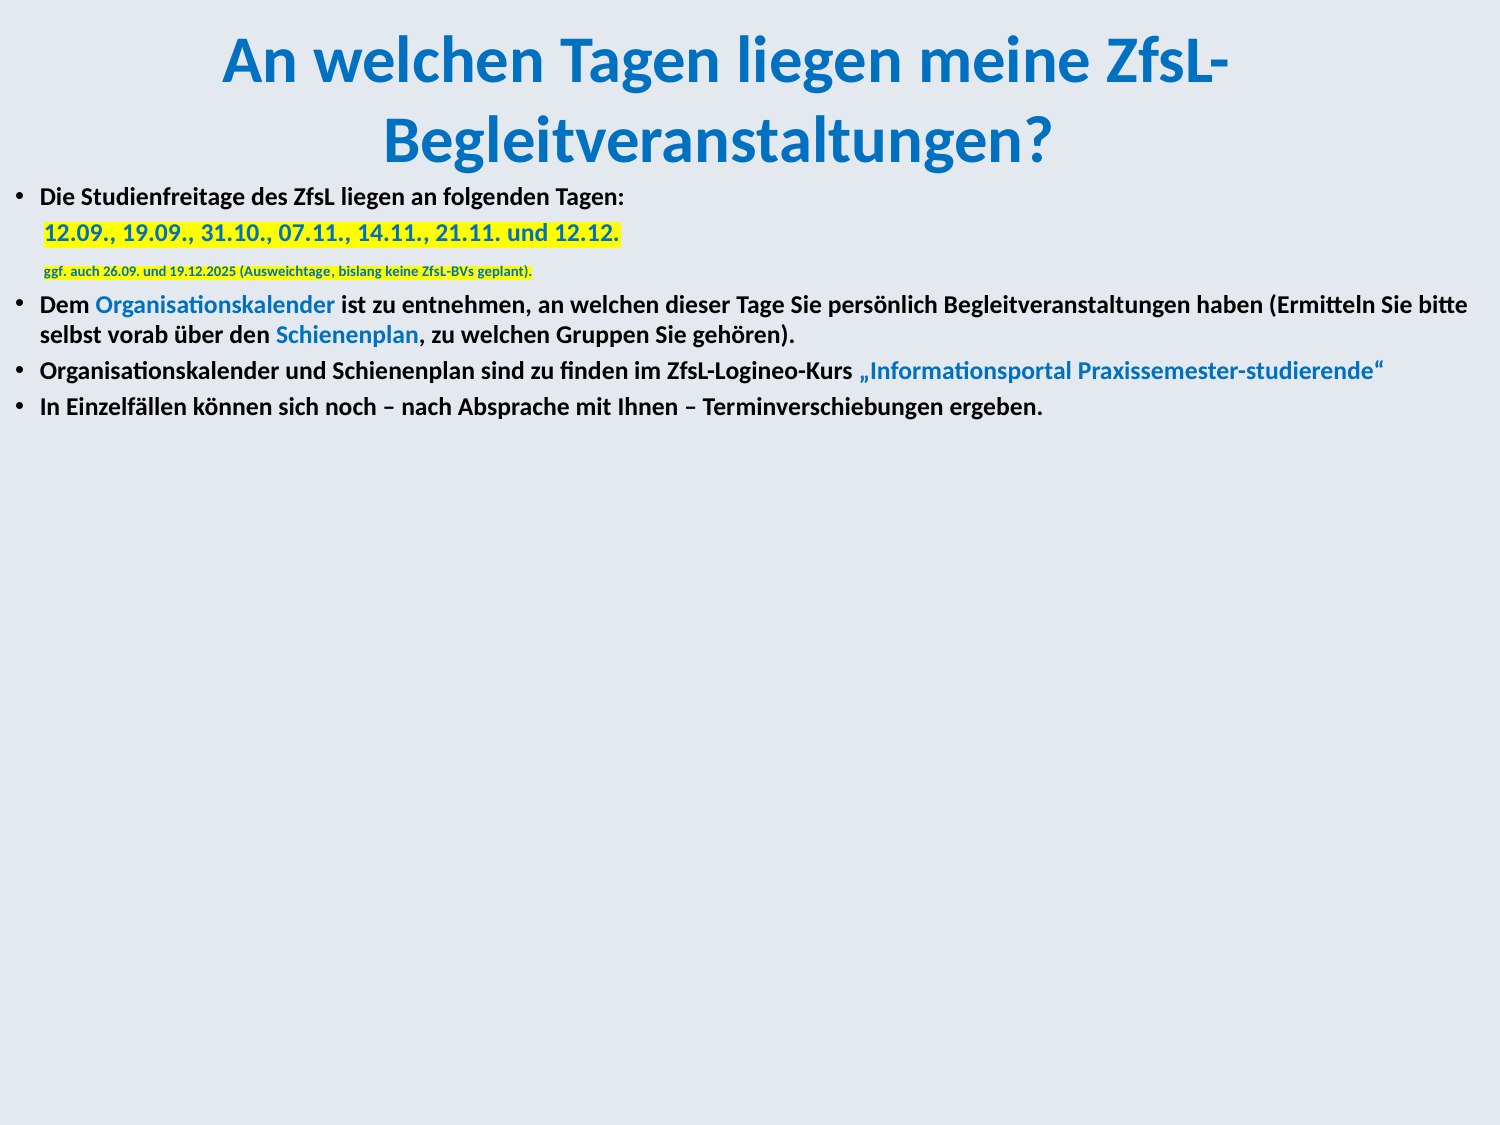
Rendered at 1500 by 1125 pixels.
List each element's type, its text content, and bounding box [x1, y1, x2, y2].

list Die Studienfreitage des ZfsL liegen an folgenden Tagen: 12.09., 19.09., 31.10., 07.11., 14.11., 21.11. und 12.12. ggf. auch 26.09. und 19.12.2025 (Ausweichtage, bislang keine ZfsL-BVs geplant). Dem Organisationskalender ist zu entnehmen, an welchen dieser Tage Sie persönlich Begleitveranstaltungen haben (Ermitteln Sie bitte selbst vorab über den Schienenplan, zu welchen Gruppen Sie gehören). Organisationskalender und Schienenplan sind zu finden im ZfsL-Logineo-Kurs „Informationsportal Praxissemester-studierende“ In Einzelfällen können sich noch – nach Absprache mit Ihnen – Terminverschiebungen ergeben. [0, 172, 1500, 1125]
title An welchen Tagen liegen meine ZfsL-Begleitveranstaltungen? [23, 19, 1430, 172]
